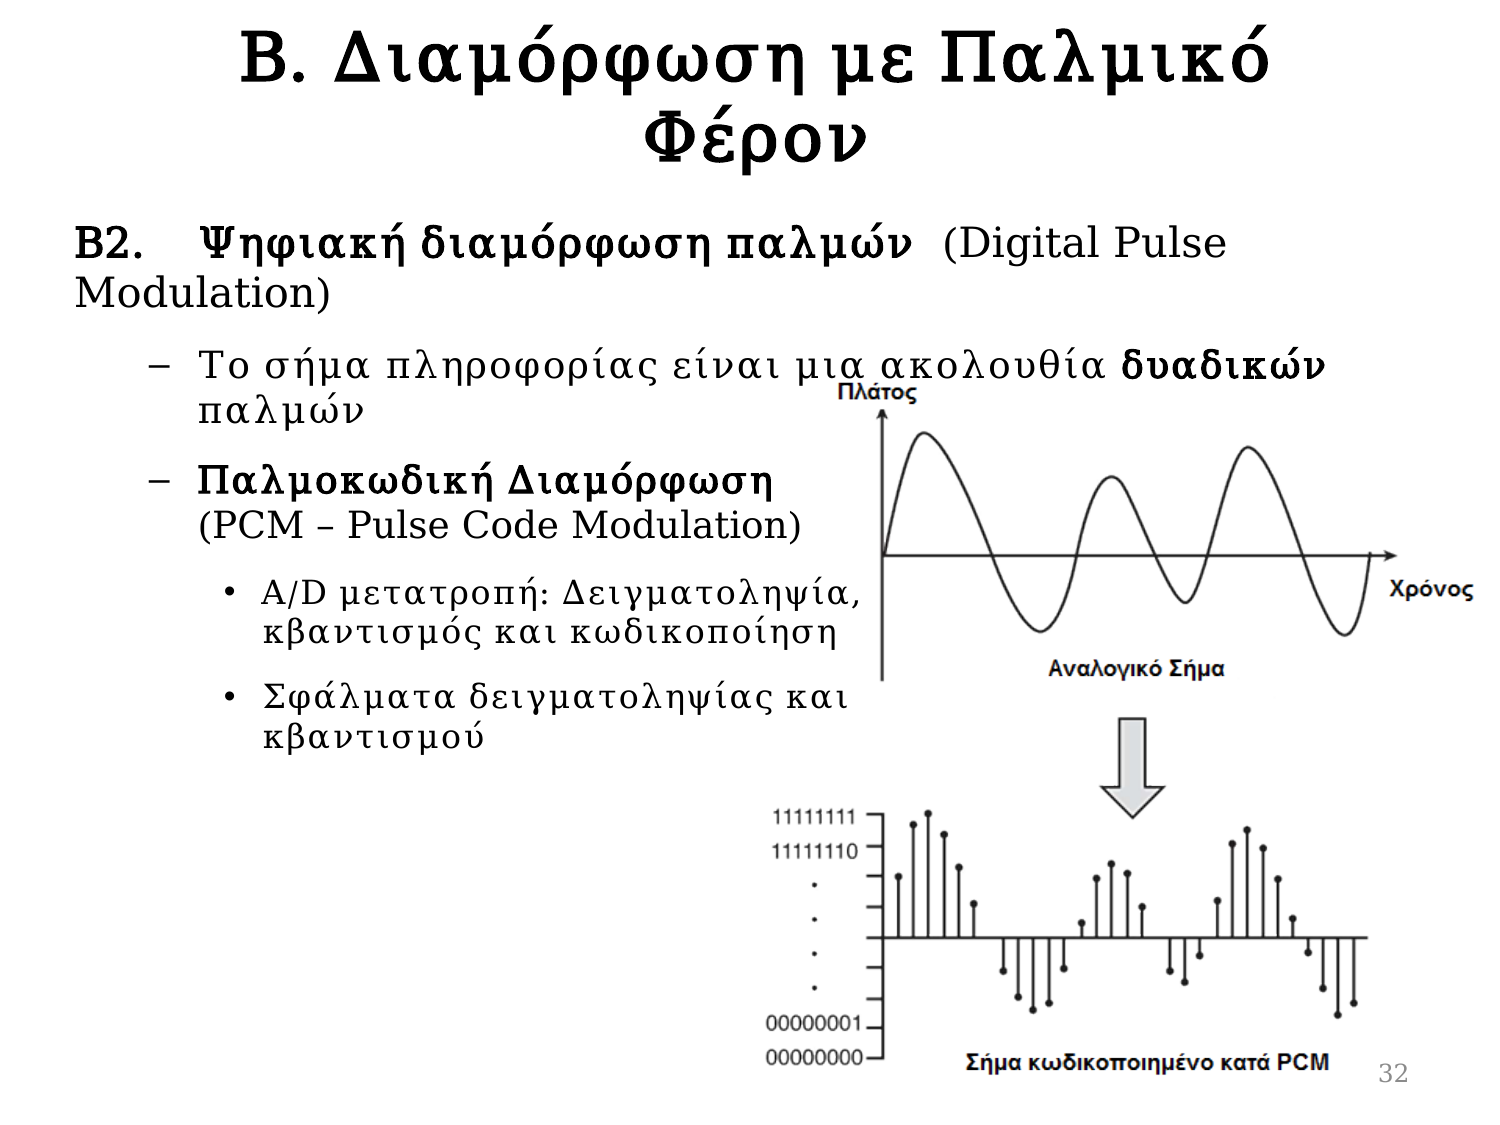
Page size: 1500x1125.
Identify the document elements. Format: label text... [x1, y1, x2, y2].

picture [749, 364, 1488, 1095]
list B2. Ψηφιακή διαμόρφωση παλμών (Digital Pulse Modulation) Το σήμα πληροφορίας είναι μια ακολουθία δυαδικών παλμών Παλμοκωδική Διαμόρφωση (PCM – Pulse Code Modulation) A/D μετατροπή: Δειγματοληψία, κβαντισμός και κωδικοποίηση Σφάλματα δειγματοληψίας και κβαντισμού [59, 208, 1436, 1000]
title B. Διαμόρφωση με Παλμικό Φέρον [117, 0, 1393, 188]
